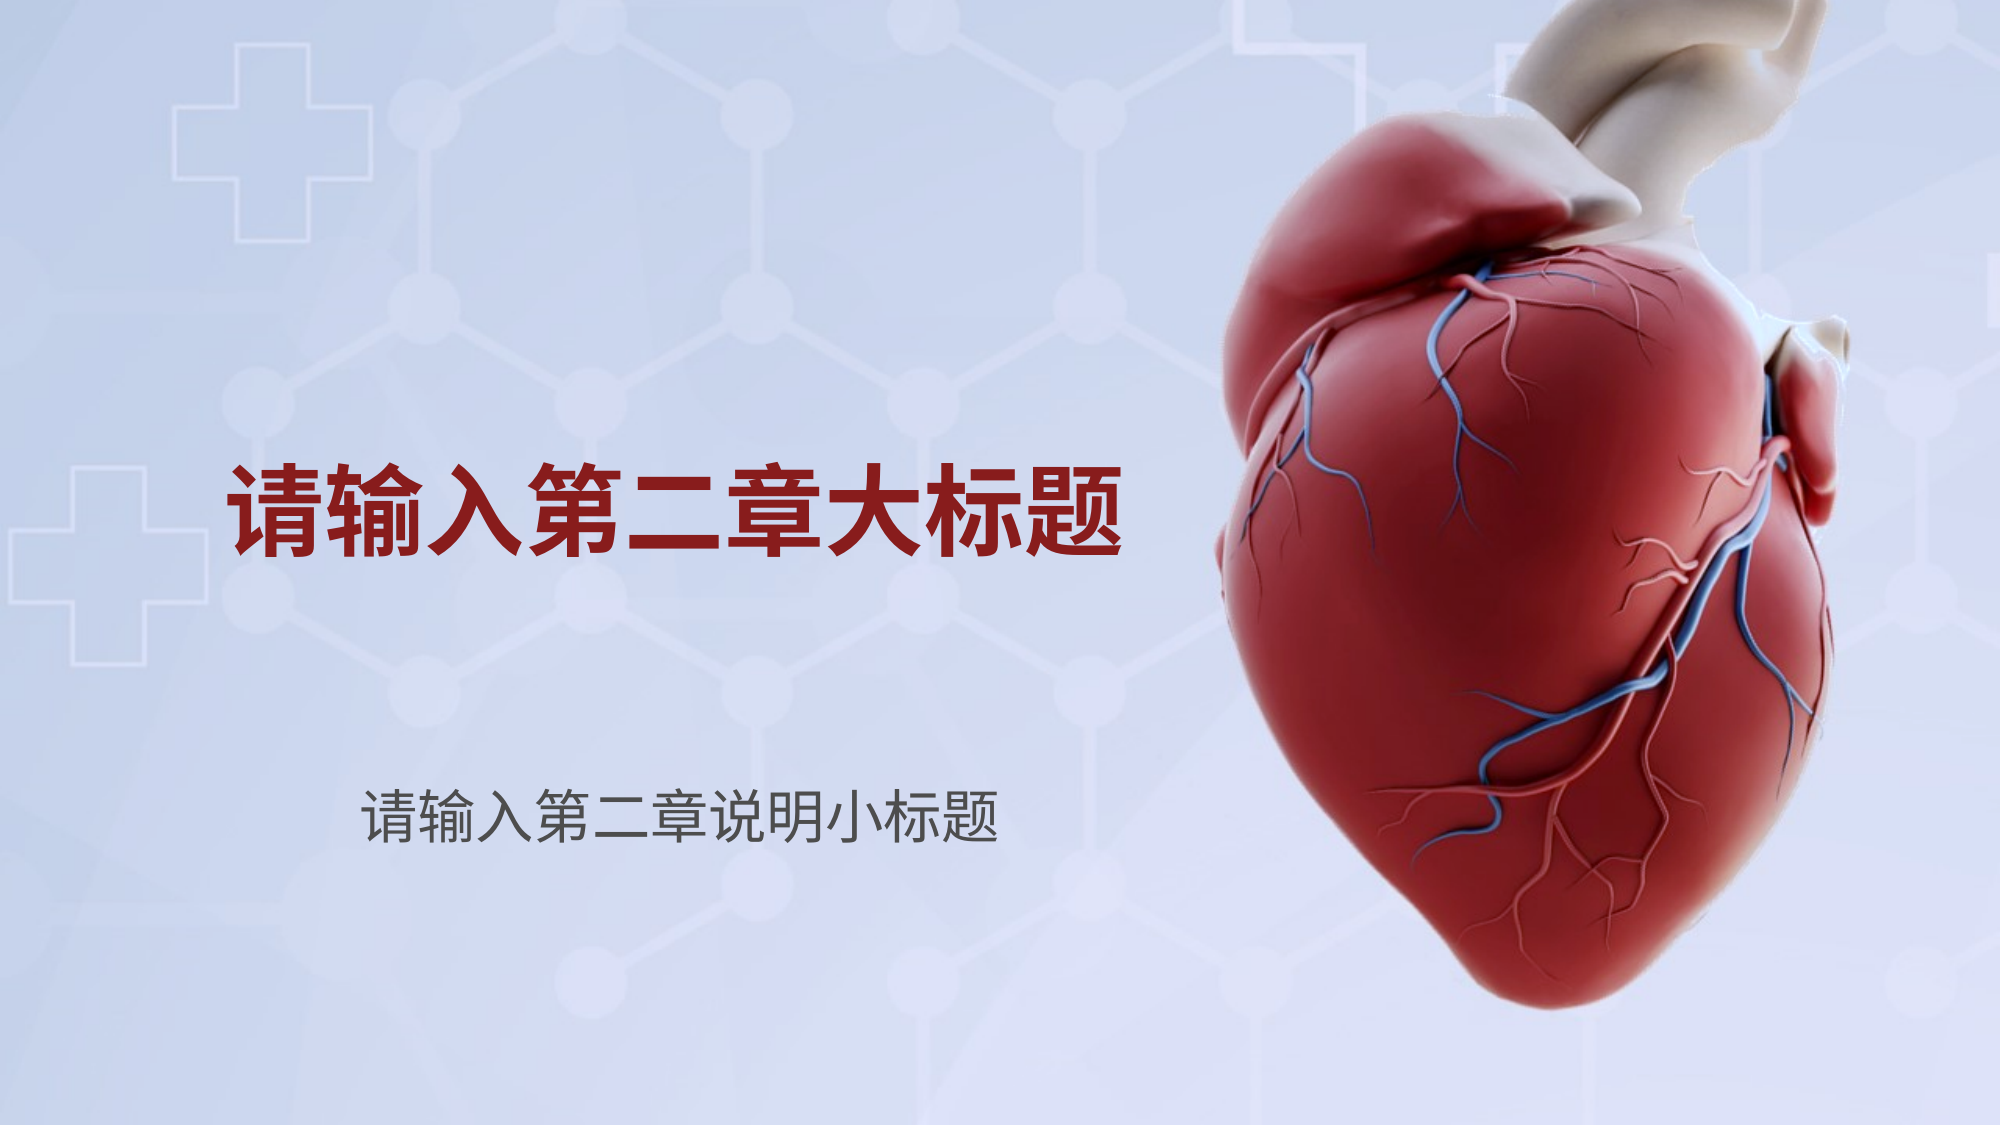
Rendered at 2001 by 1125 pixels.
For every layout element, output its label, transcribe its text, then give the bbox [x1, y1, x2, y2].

title 请输入第二章大标题 [160, 242, 1189, 716]
list 请输入第二章说明小标题 [232, 737, 1127, 889]
picture [0, 0, 2000, 1125]
